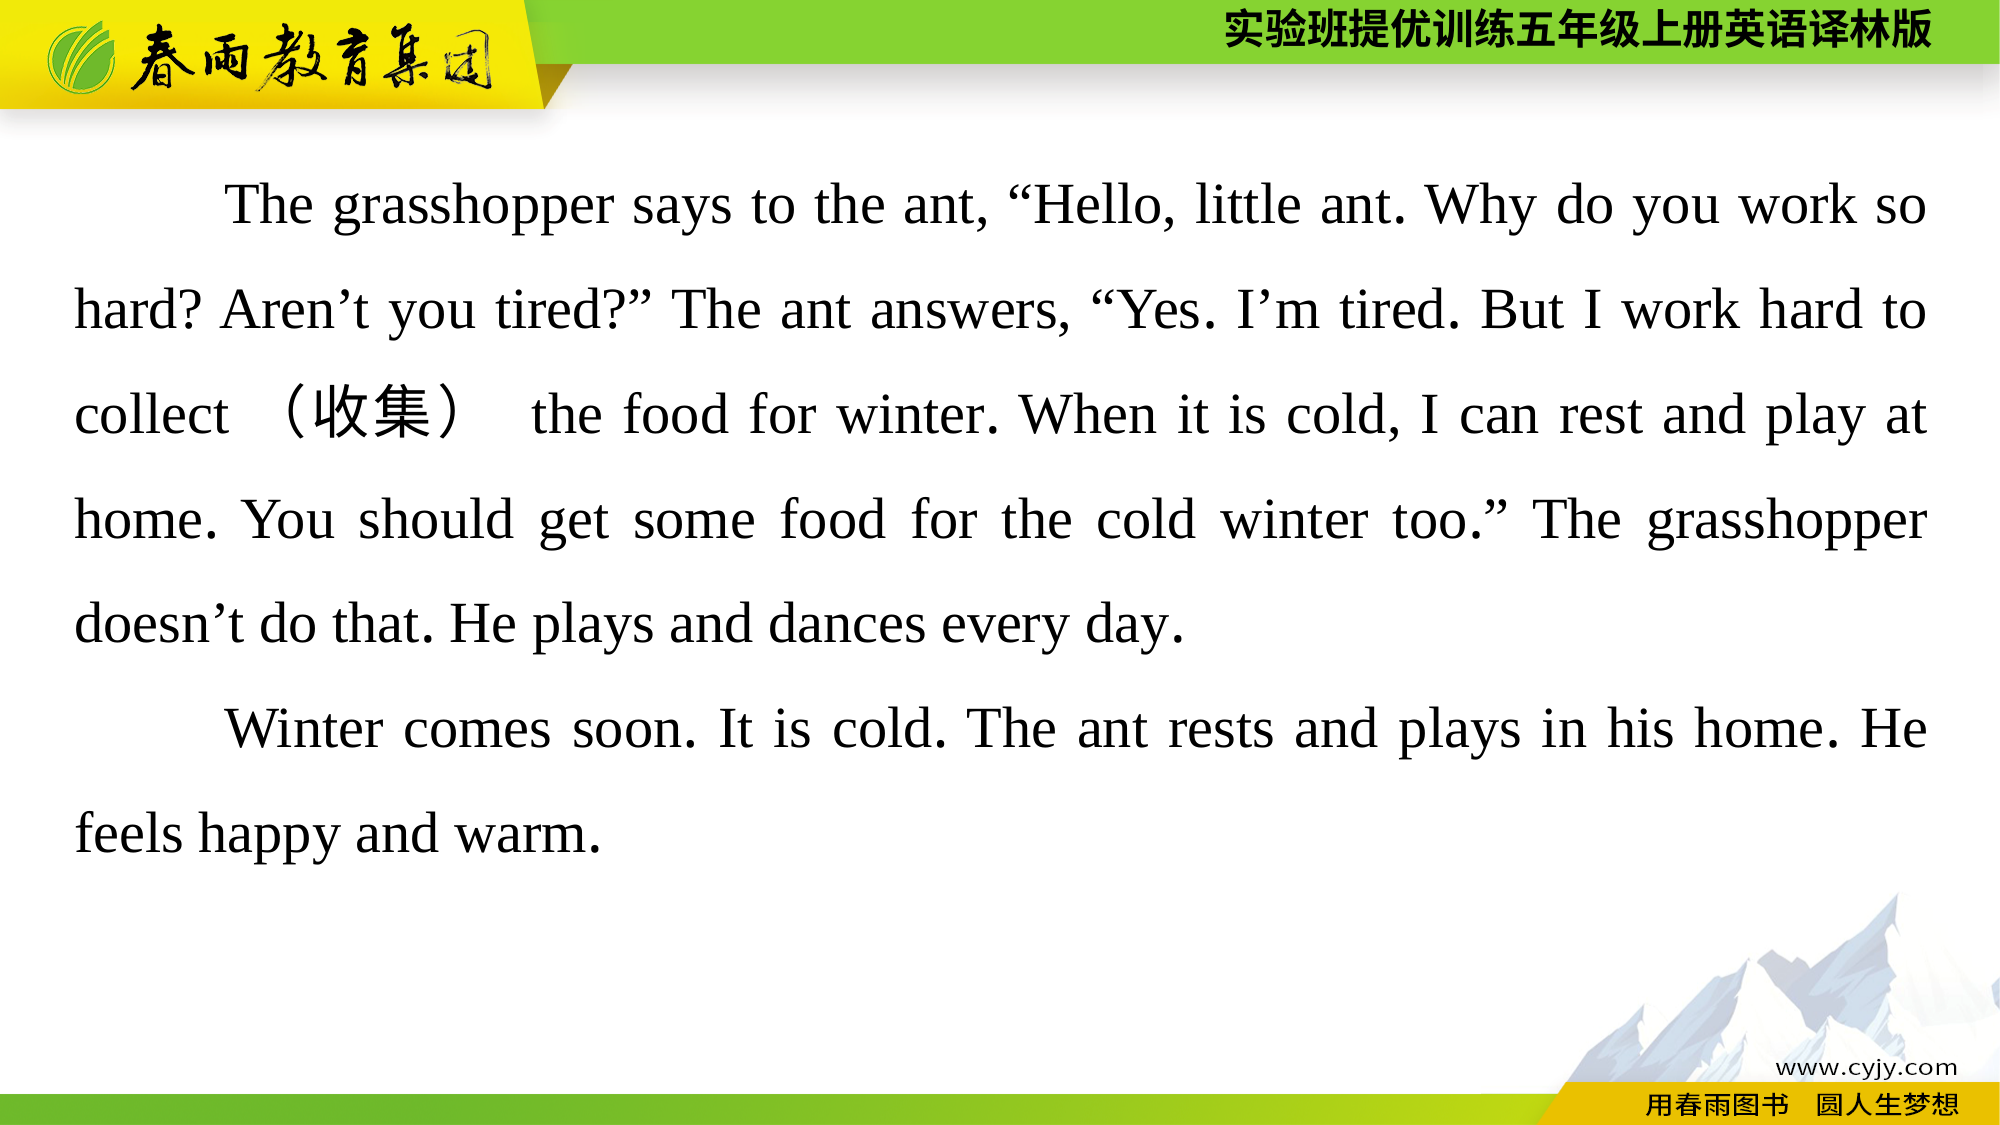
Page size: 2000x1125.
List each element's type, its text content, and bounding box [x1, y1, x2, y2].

picture [0, 0, 2000, 1125]
list The grasshopper says to the ant, “Hello, little ant. Why do you work so hard? Aren’t you tired?” The ant answers, “Yes. I’m tired. But I work hard to collect（收集） the food for winter. When it is cold, I can rest and play at home. You should get some food for the cold winter too.” The grasshopper doesn’t do that. He plays and dances every day. Winter comes soon. It is cold. The ant rests and plays in his home. He feels happy and warm. [59, 122, 1944, 867]
